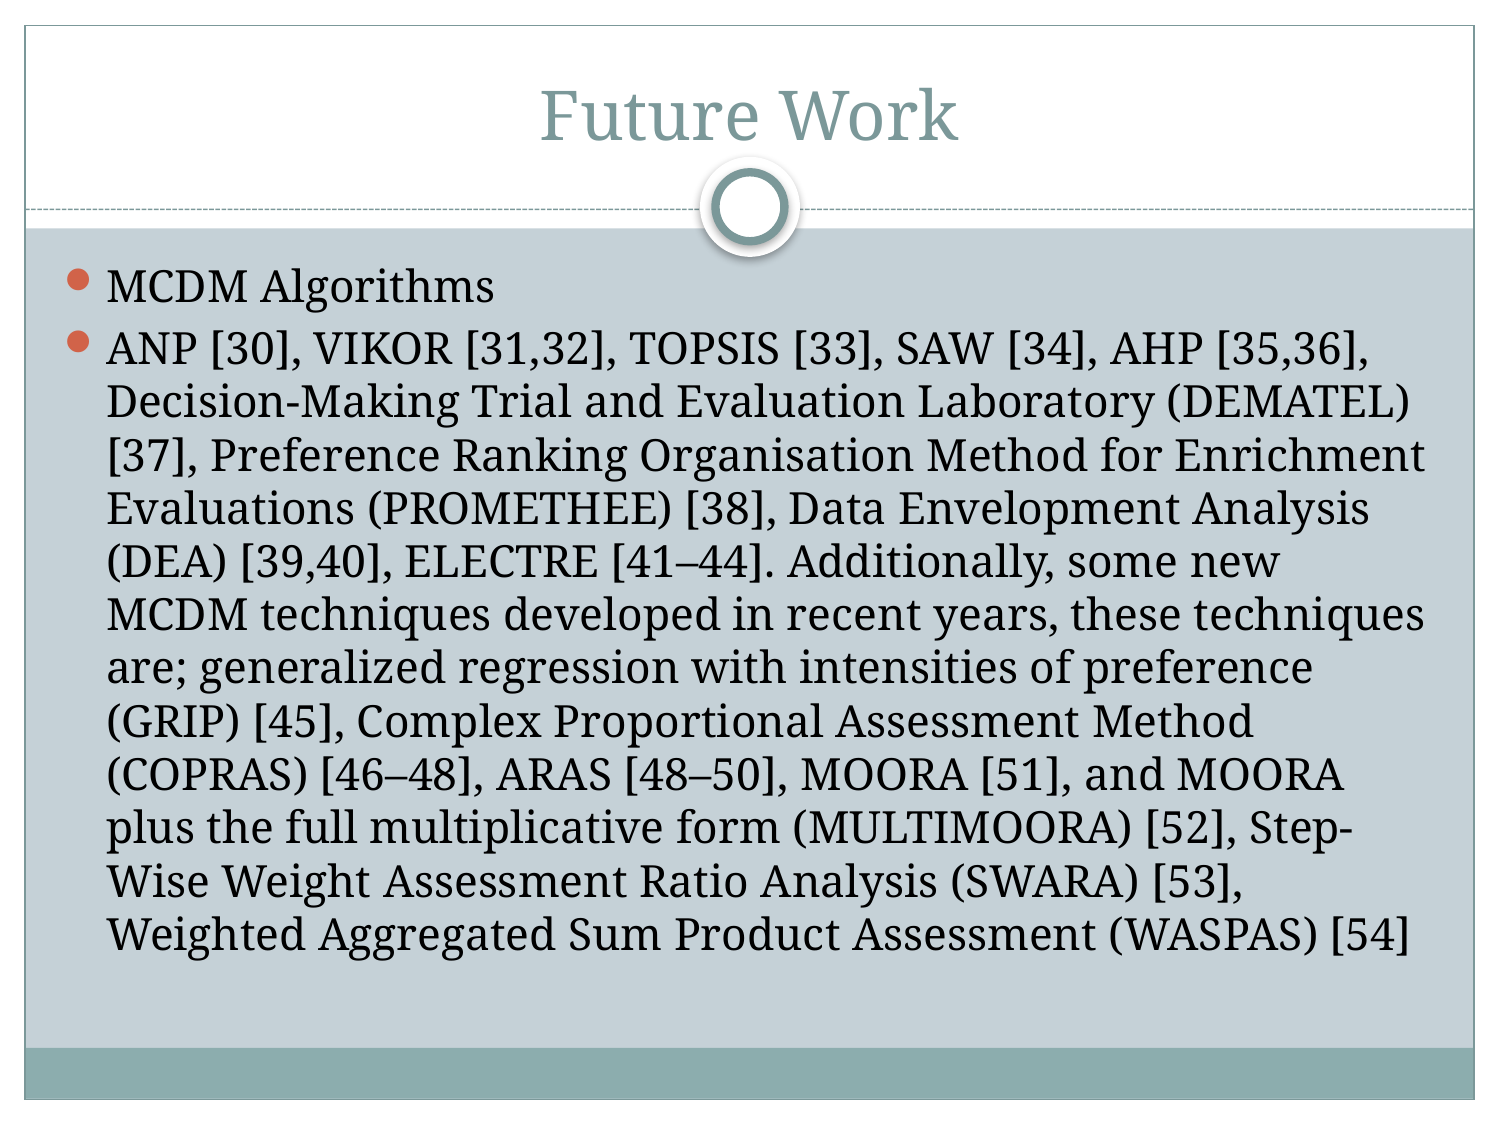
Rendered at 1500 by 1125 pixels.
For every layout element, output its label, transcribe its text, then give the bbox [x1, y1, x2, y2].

list MCDM Algorithms ANP [30], VIKOR [31,32], TOPSIS [33], SAW [34], AHP [35,36], Decision-Making Trial and Evaluation Laboratory (DEMATEL) [37], Preference Ranking Organisation Method for Enrichment Evaluations (PROMETHEE) [38], Data Envelopment Analysis (DEA) [39,40], ELECTRE [41–44]. Additionally, some new MCDM techniques developed in recent years, these techniques are; generalized regression with intensities of preference (GRIP) [45], Complex Proportional Assessment Method (COPRAS) [46–48], ARAS [48–50], MOORA [51], and MOORA plus the full multiplicative form (MULTIMOORA) [52], Step-Wise Weight Assessment Ratio Analysis (SWARA) [53], Weighted Aggregated Sum Product Assessment (WASPAS) [54] [49, 250, 1445, 1001]
title Future Work [49, 37, 1450, 162]
